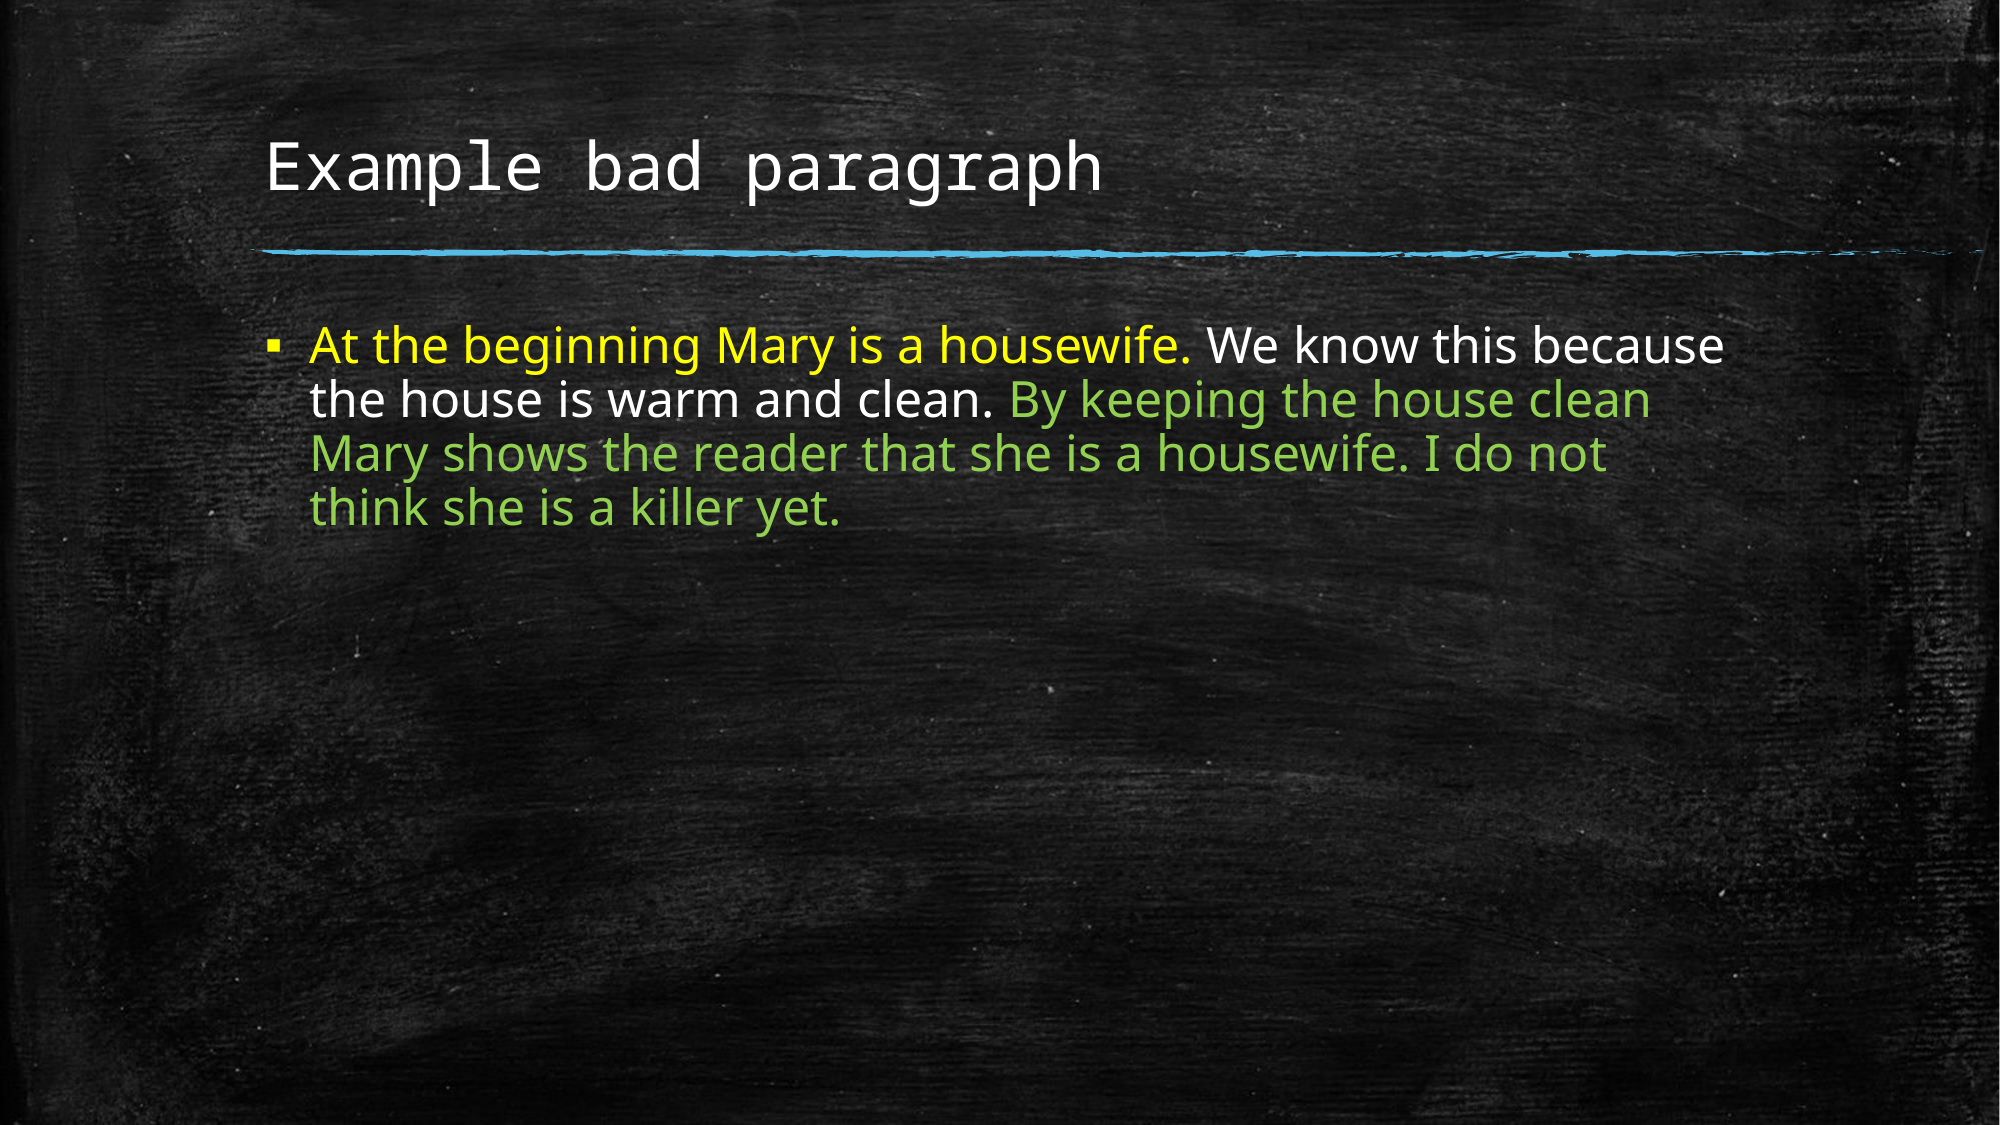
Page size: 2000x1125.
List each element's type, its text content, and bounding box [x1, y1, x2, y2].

picture [0, 0, 2000, 1125]
title Example bad paragraph [249, 45, 1750, 213]
list At the beginning Mary is a housewife. We know this because the house is warm and clean. By keeping the house clean Mary shows the reader that she is a housewife. I do not think she is a killer yet. [249, 312, 1750, 1013]
